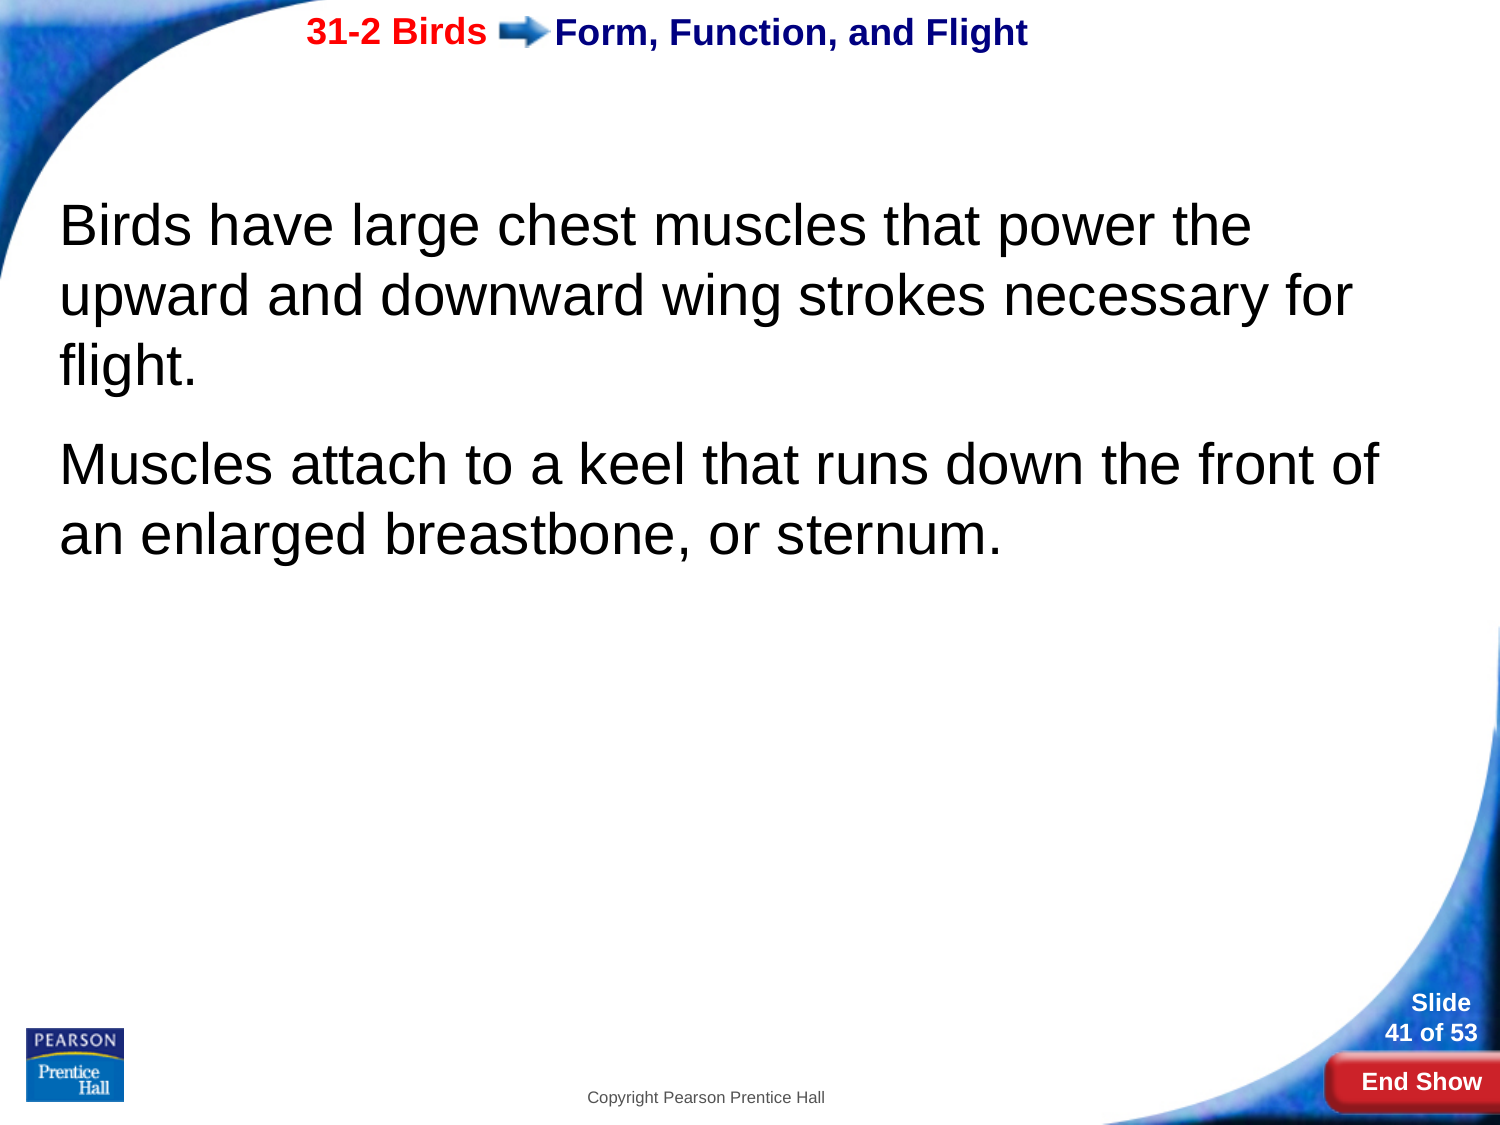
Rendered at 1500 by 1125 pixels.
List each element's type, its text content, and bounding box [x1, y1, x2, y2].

footer Copyright Pearson Prentice Hall [468, 1078, 945, 1105]
picture [0, 0, 1500, 1125]
list Birds have large chest muscles that power the upward and downward wing strokes necessary for flight. Muscles attach to a keel that runs down the front of an enlarged breastbone, or sternum. [44, 179, 1463, 976]
title Form, Function, and Flight [539, 0, 1209, 76]
